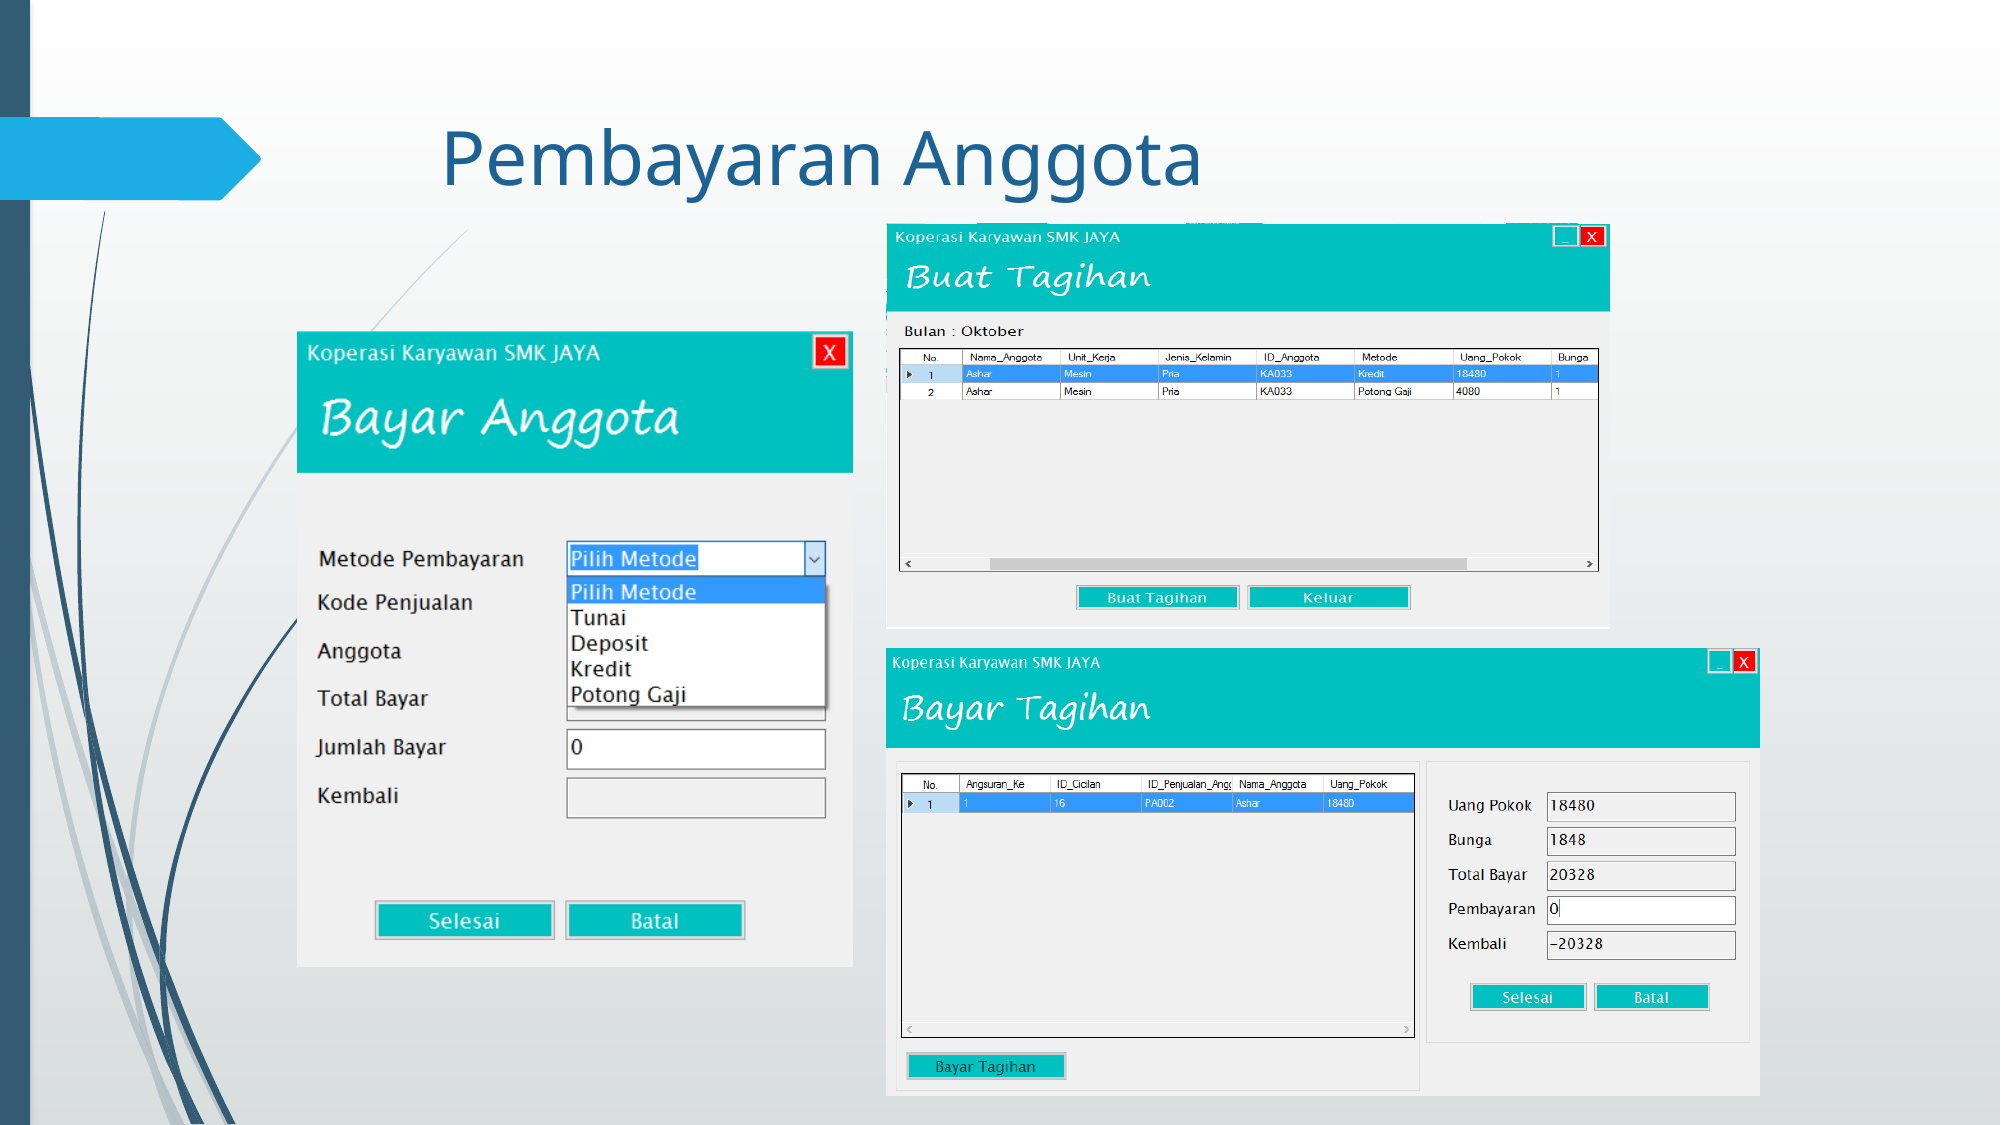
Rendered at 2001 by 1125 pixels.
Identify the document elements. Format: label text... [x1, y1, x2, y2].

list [886, 648, 1760, 1096]
picture [296, 330, 854, 967]
title Pembayaran Anggota [425, 102, 1888, 313]
picture [886, 223, 1611, 630]
